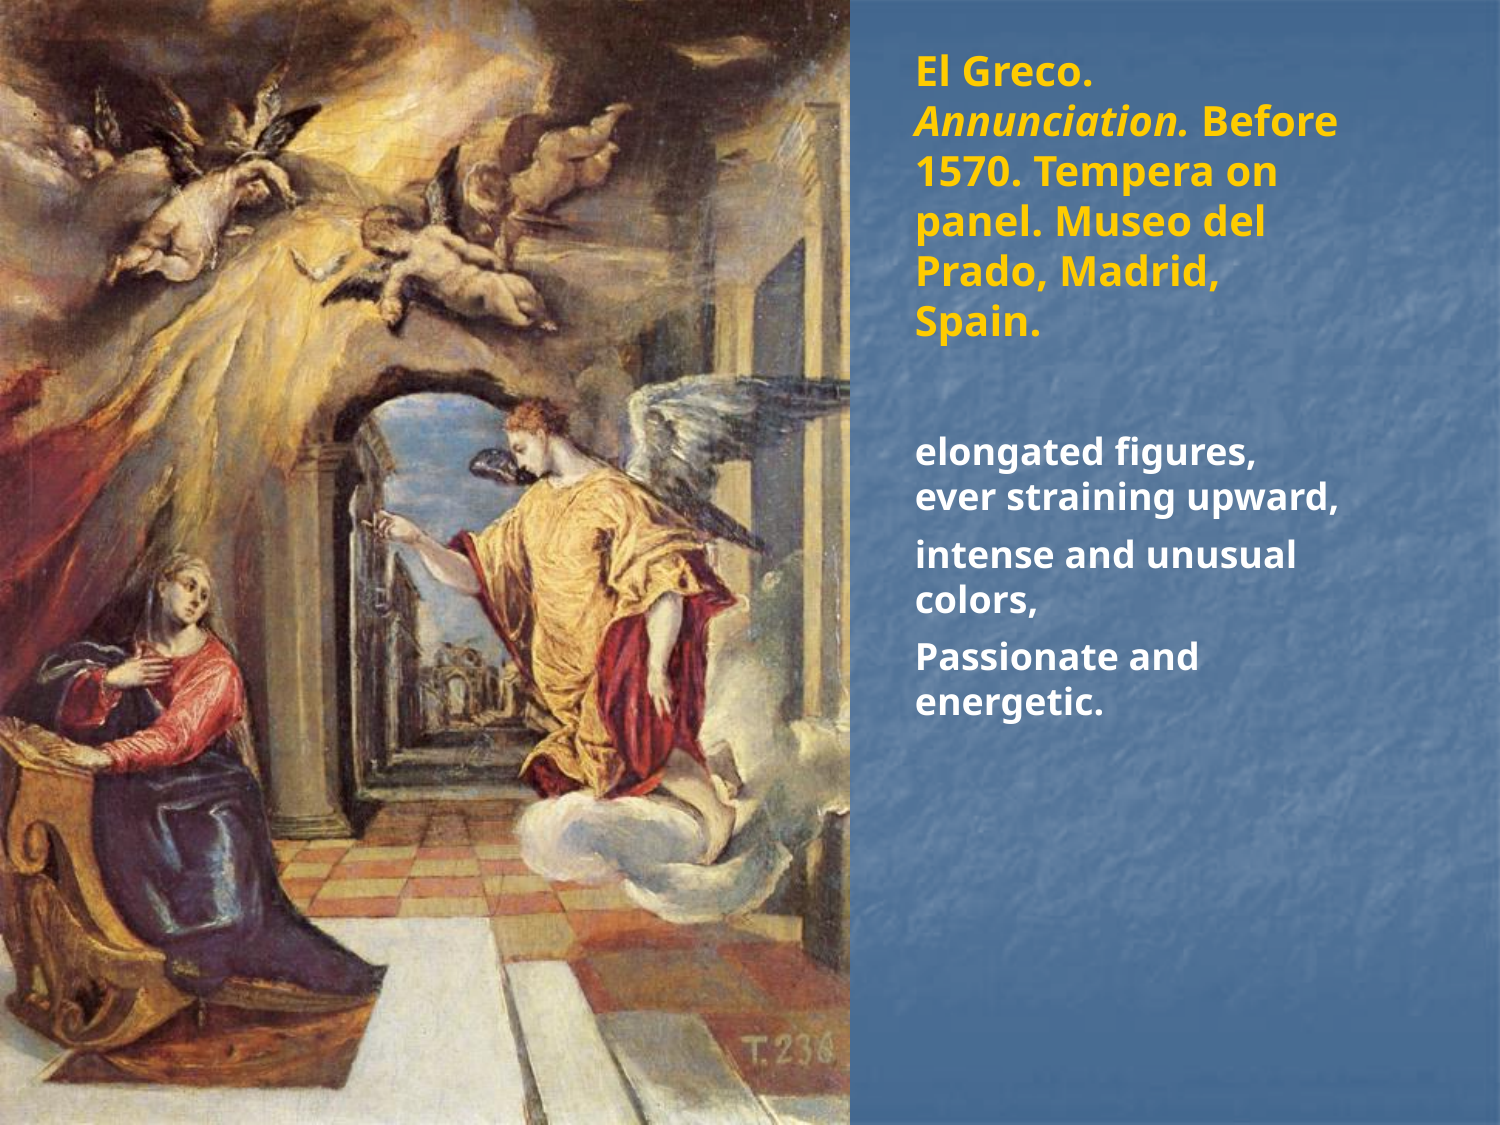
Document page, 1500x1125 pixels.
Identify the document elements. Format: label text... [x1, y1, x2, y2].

text_box El Greco. Annunciation. Before 1570. Tempera on panel. Museo del Prado, Madrid, Spain. elongated figures, ever straining upward, intense and unusual colors, Passionate and energetic. [899, 37, 1363, 731]
picture [0, 0, 851, 1125]
